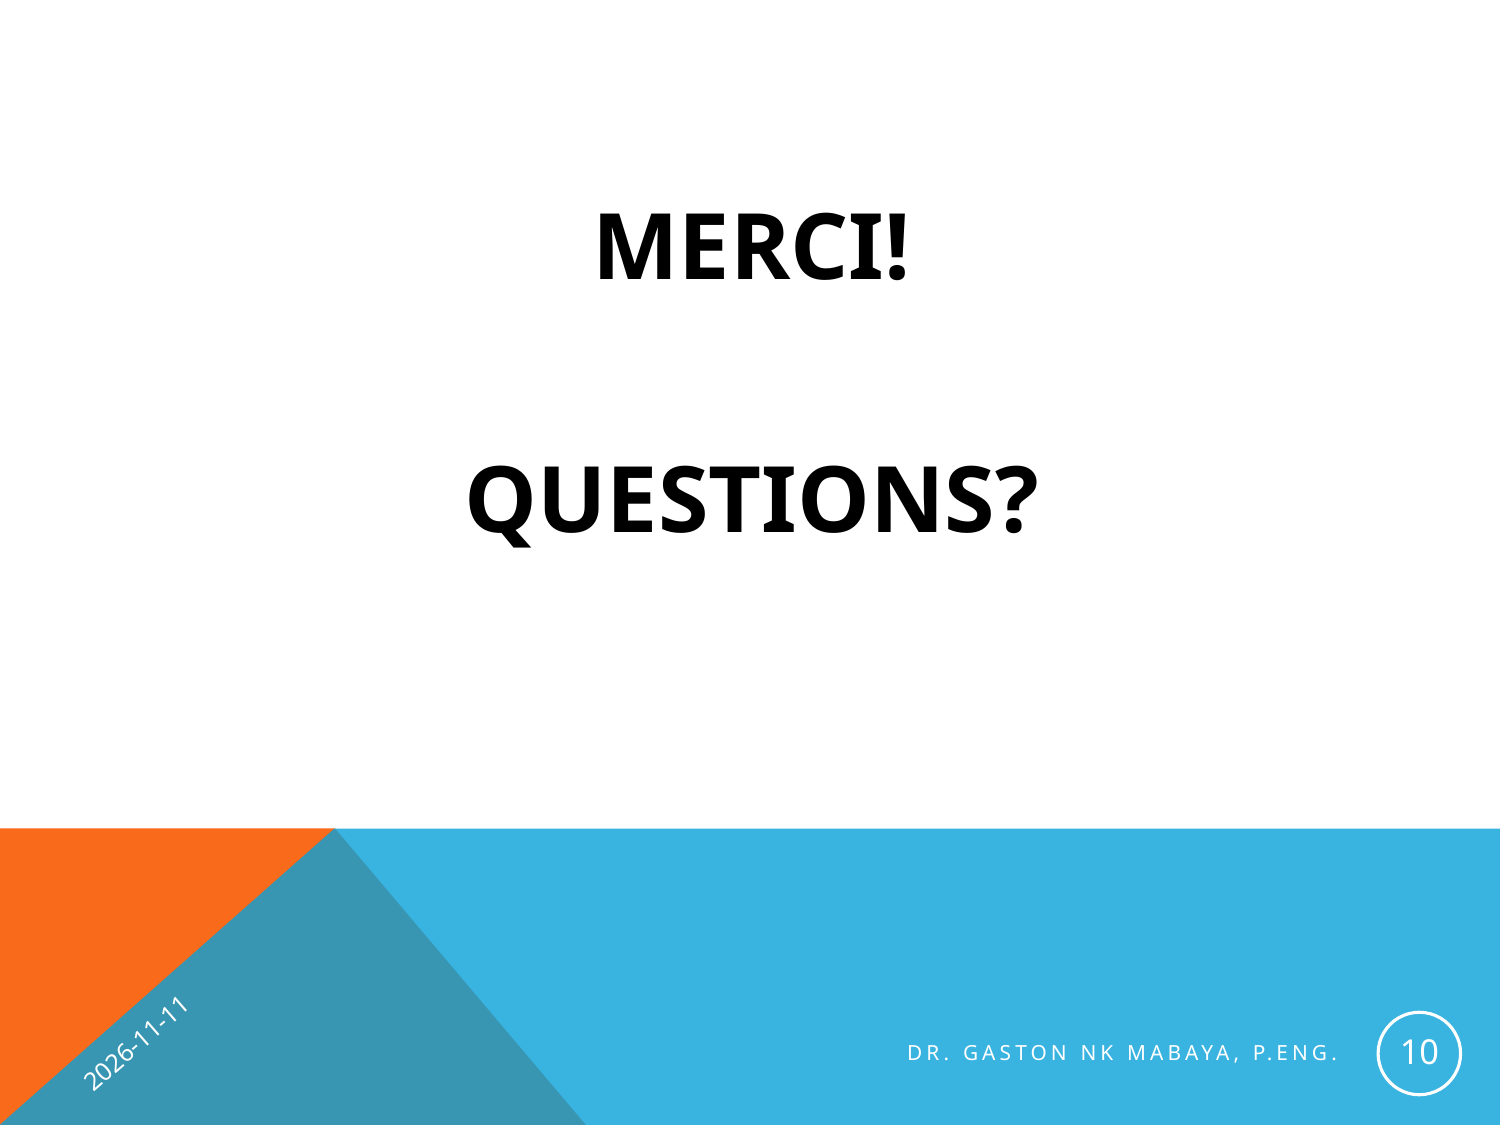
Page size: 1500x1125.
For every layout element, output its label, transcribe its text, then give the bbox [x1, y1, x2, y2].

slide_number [65, 849, 357, 1109]
slide_number 10 [1376, 1010, 1463, 1097]
list MERCI! QUESTIONS? [135, 180, 1369, 768]
footer Dr. Gaston NK Mabaya, P.Eng. [577, 1031, 1352, 1076]
